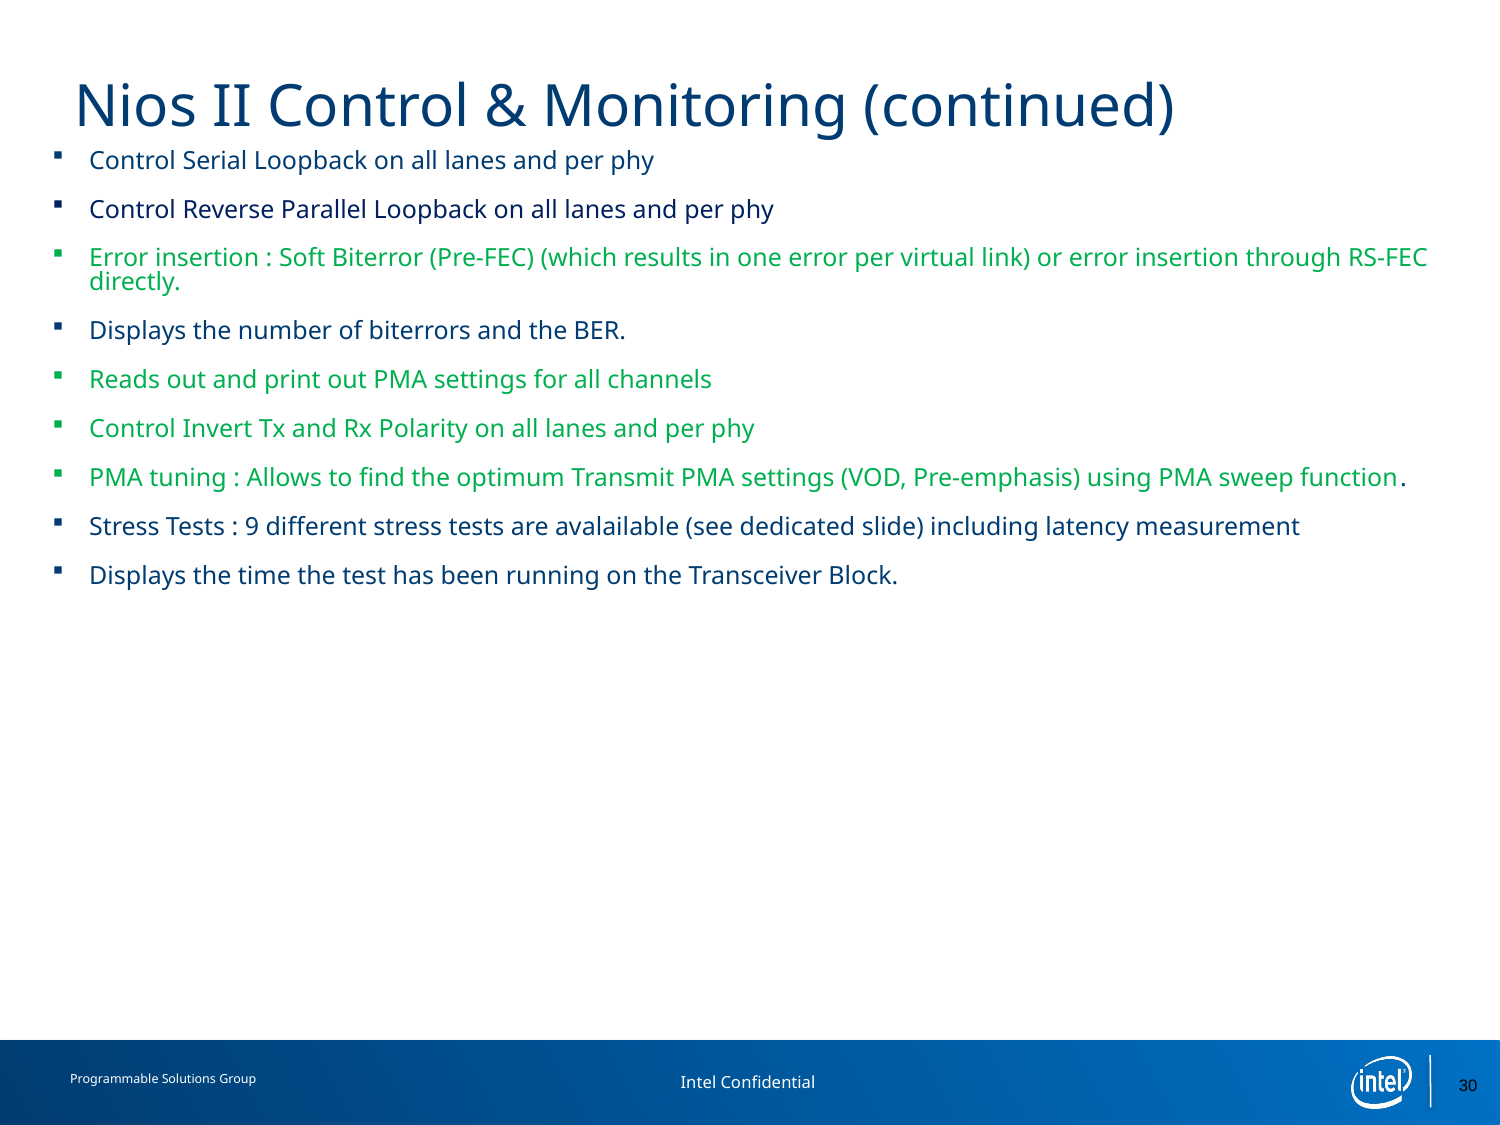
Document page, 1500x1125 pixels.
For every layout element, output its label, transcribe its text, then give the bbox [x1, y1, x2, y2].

title Nios II Control & Monitoring (continued) [74, 67, 1425, 149]
slide_number 30 [1127, 1055, 1478, 1116]
list Control Serial Loopback on all lanes and per phy Control Reverse Parallel Loopback on all lanes and per phy Error insertion : Soft Biterror (Pre-FEC) (which results in one error per virtual link) or error insertion through RS-FEC directly. Displays the number of biterrors and the BER. Reads out and print out PMA settings for all channels Control Invert Tx and Rx Polarity on all lanes and per phy PMA tuning : Allows to find the optimum Transmit PMA settings (VOD, Pre-emphasis) using PMA sweep function. Stress Tests : 9 different stress tests are avalailable (see dedicated slide) including latency measurement Displays the time the test has been running on the Transceiver Block. [52, 149, 1448, 975]
